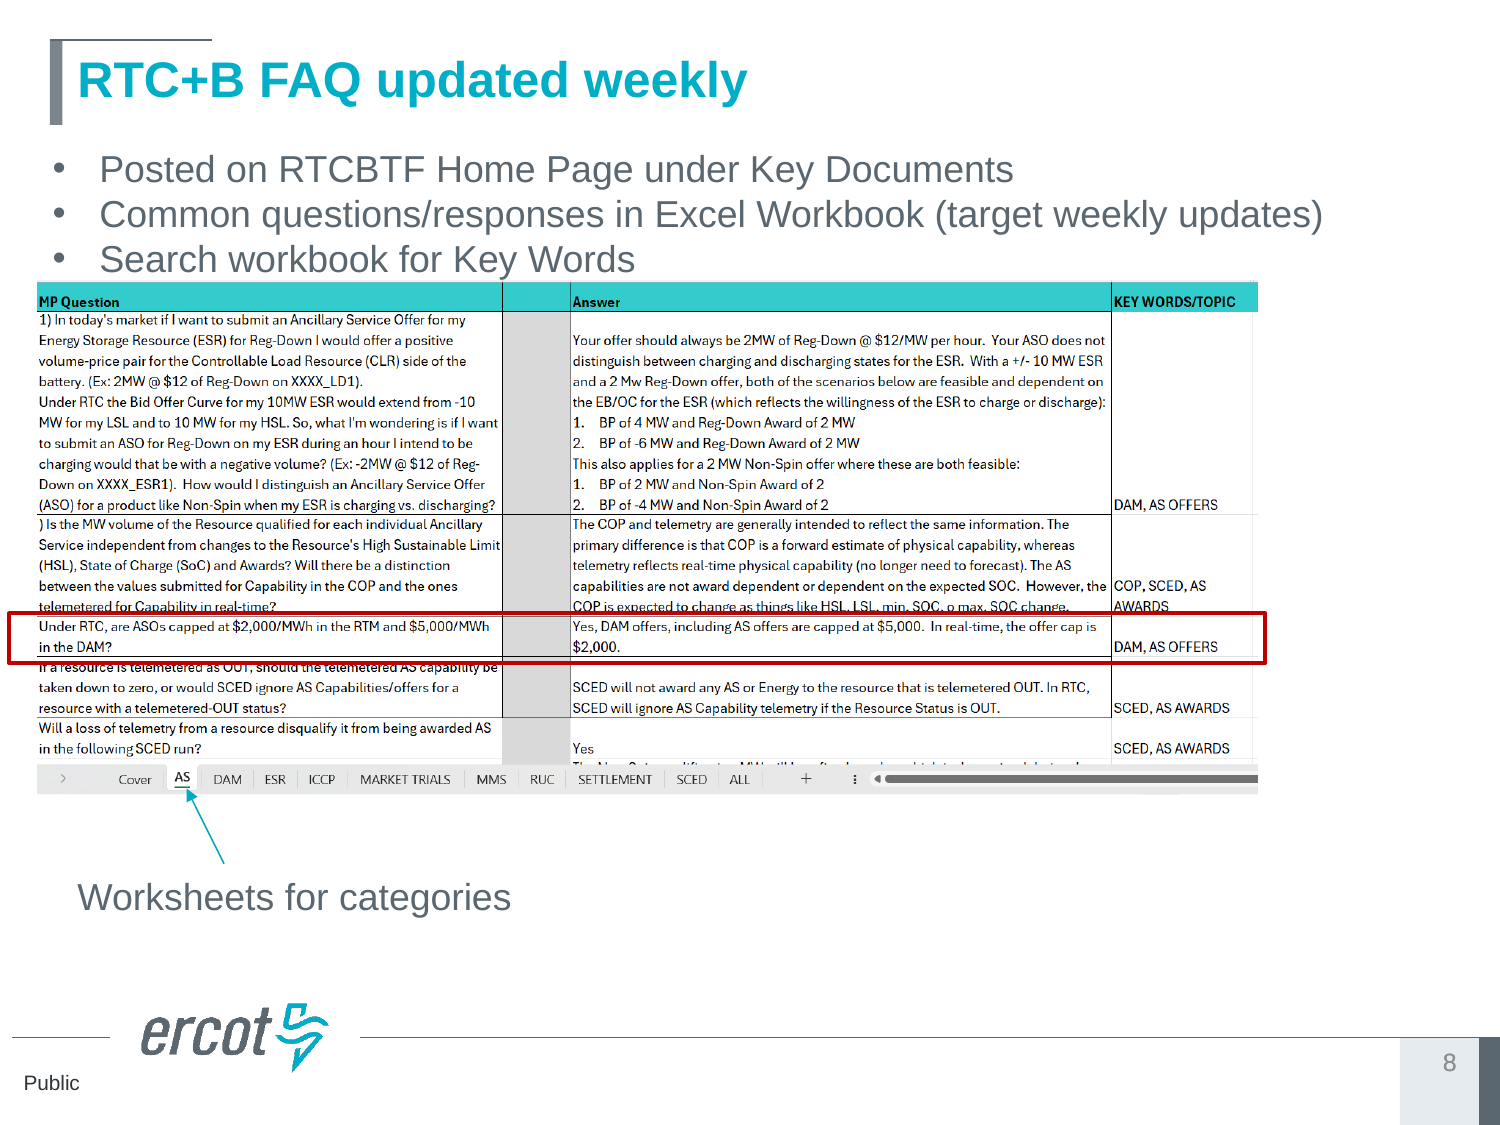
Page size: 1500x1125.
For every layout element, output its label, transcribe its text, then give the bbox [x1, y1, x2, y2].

slide_number 8 [1400, 1037, 1500, 1087]
text_box Worksheets for categories [62, 865, 588, 926]
text_box [7, 611, 32, 665]
title RTC+B FAQ updated weekly [62, 39, 1450, 134]
picture [37, 280, 1258, 795]
text_box [1262, 611, 1267, 665]
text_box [186, 788, 225, 865]
picture [137, 999, 332, 1075]
text_box Posted on RTCBTF Home Page under Key Documents Common questions/responses in Excel Workbook (target weekly updates) Search workbook for Key Words [37, 137, 1375, 288]
